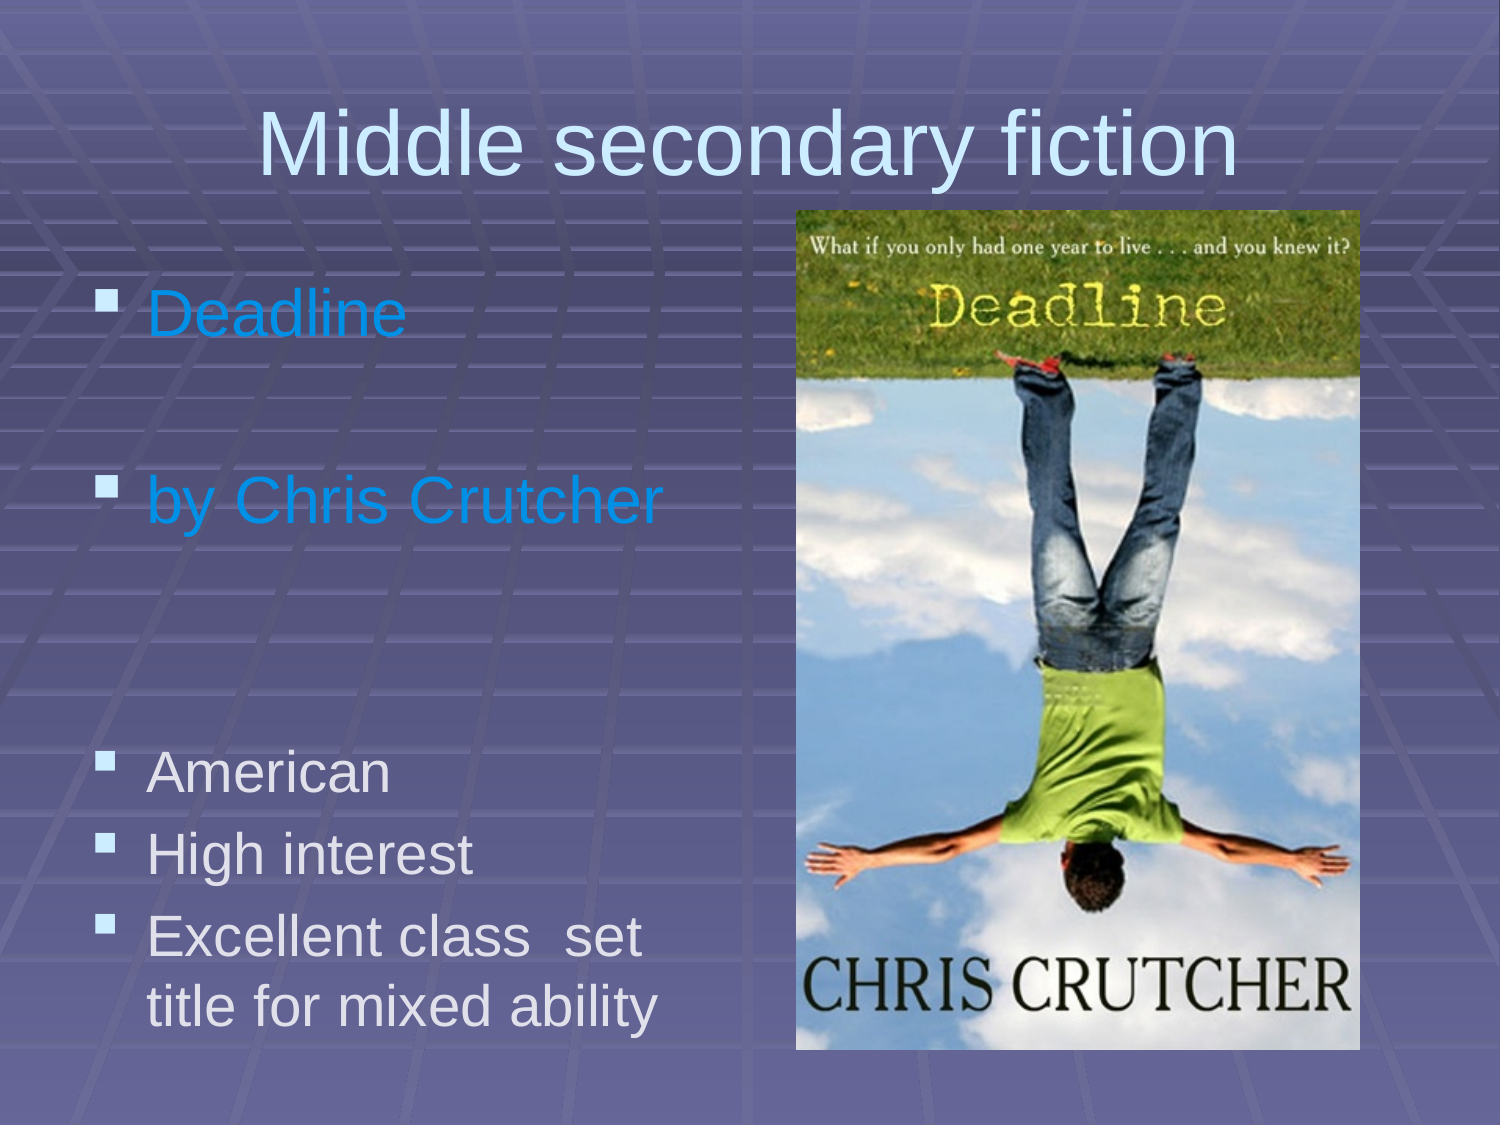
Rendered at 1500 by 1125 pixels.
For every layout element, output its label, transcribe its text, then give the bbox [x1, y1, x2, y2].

list Deadline by Chris Crutcher American High interest Excellent class set title for mixed ability [74, 261, 738, 1001]
picture [796, 210, 1360, 1051]
title Middle secondary fiction [74, 44, 1425, 233]
